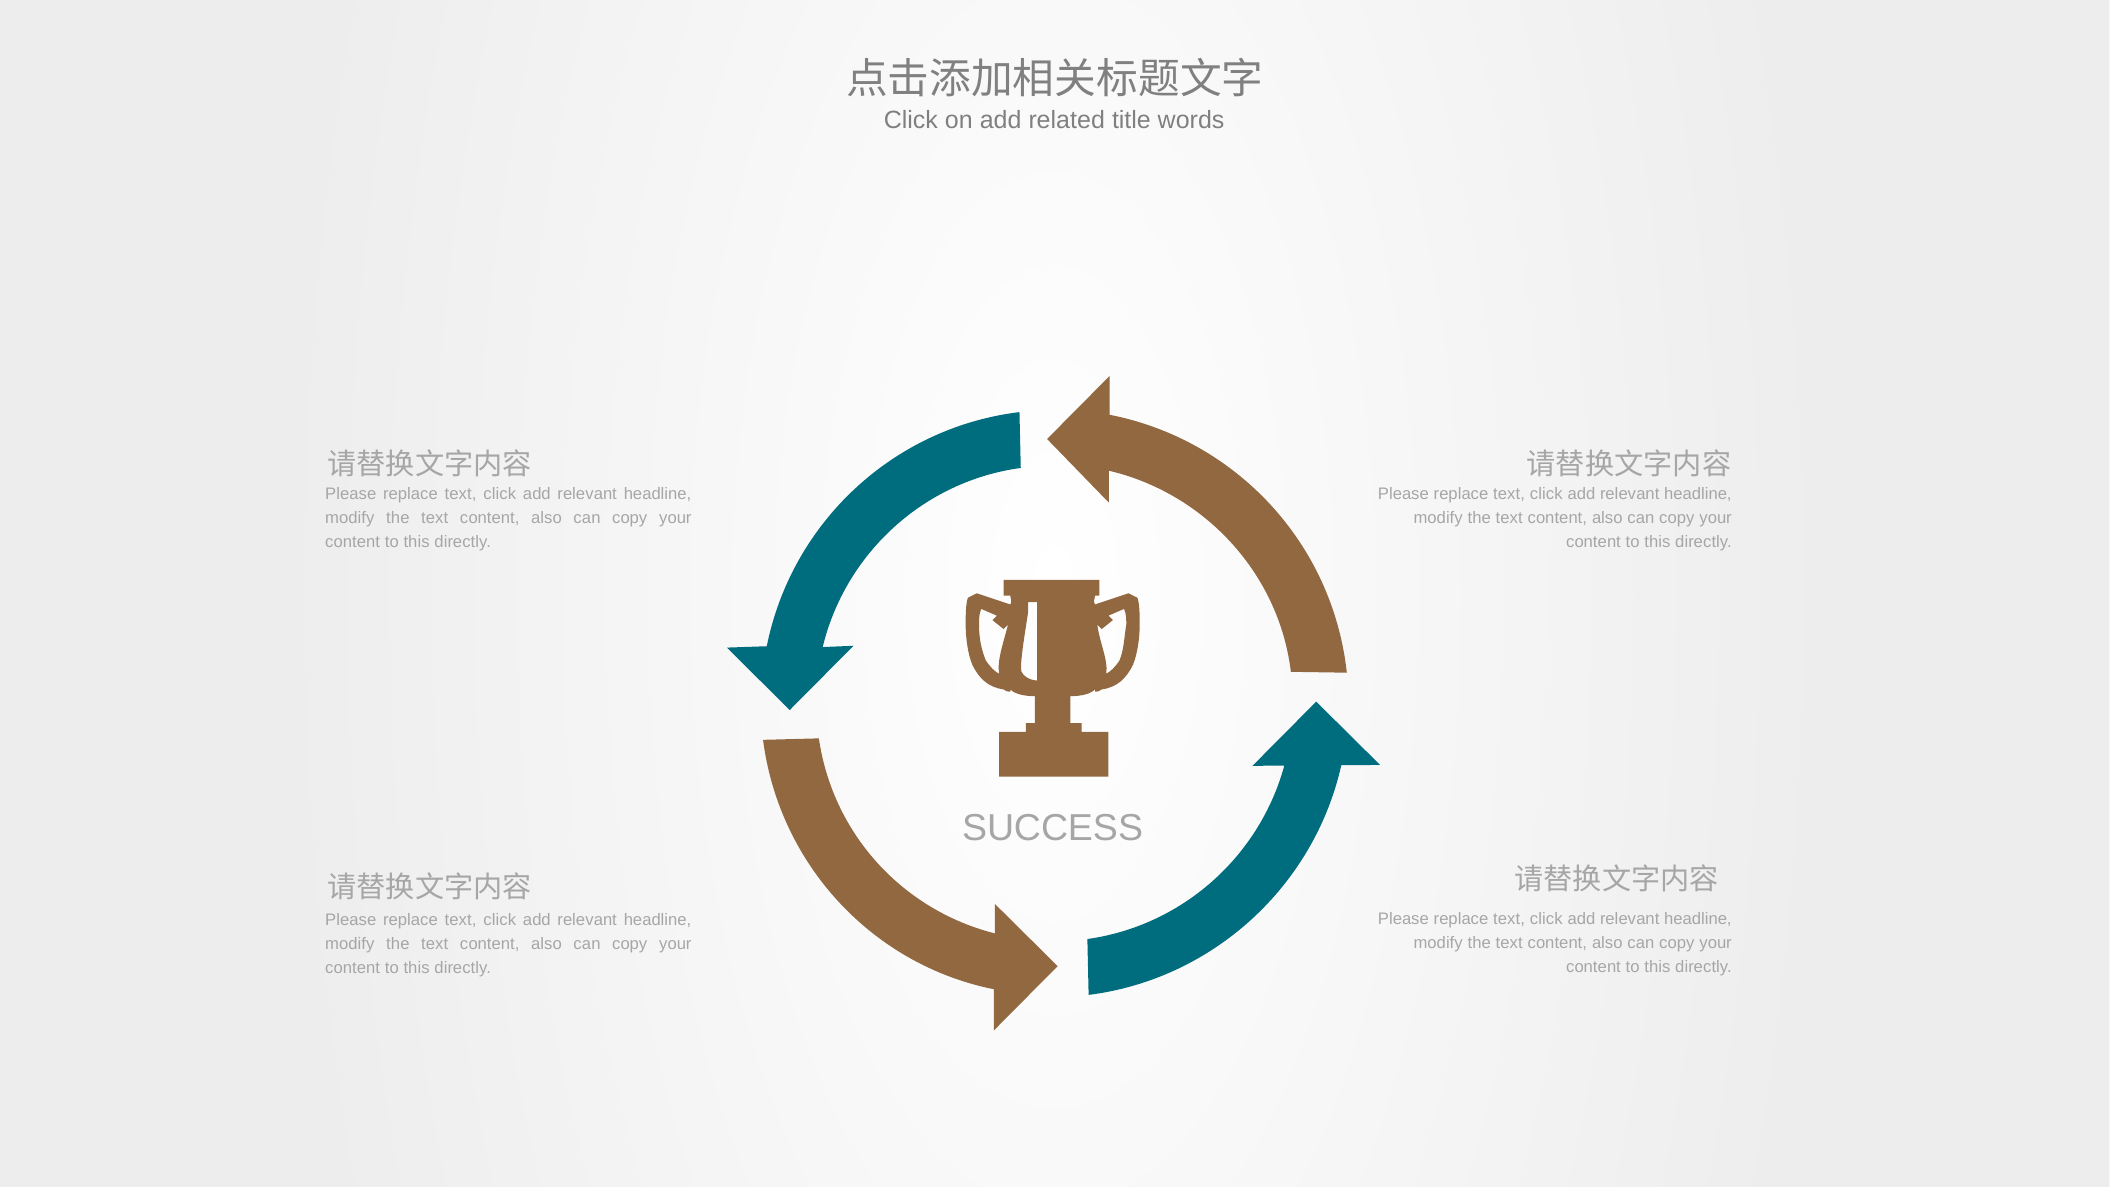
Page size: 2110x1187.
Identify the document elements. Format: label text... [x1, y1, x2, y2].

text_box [1361, 431, 1748, 558]
text_box 点击添加相关标题文字 [803, 44, 1307, 107]
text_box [741, 388, 1369, 1017]
text_box Click on add related title words [864, 95, 1246, 158]
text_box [1361, 845, 1748, 983]
picture [0, 0, 2110, 1187]
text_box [310, 431, 707, 558]
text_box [310, 854, 707, 984]
